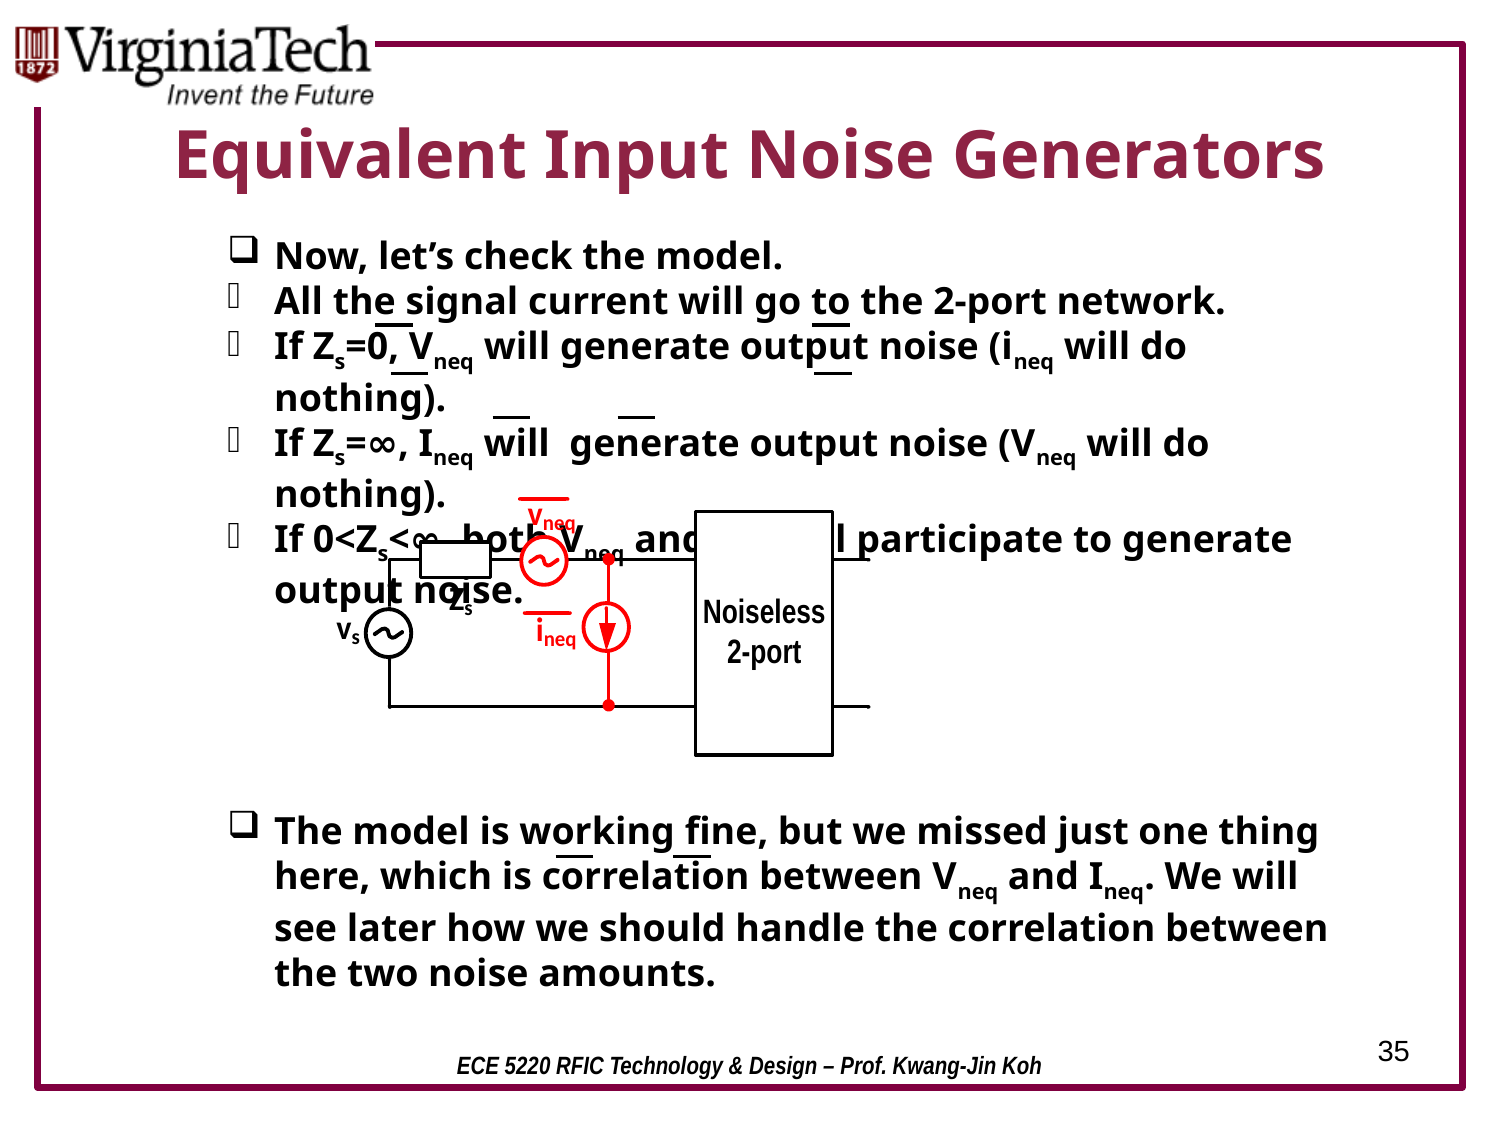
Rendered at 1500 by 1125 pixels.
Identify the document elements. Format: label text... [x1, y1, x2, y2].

text_box The model is working fine, but we missed just one thing here, which is correlation between Vneq and Ineq. We will see later how we should handle the correlation between the two noise amounts. [212, 799, 1363, 1001]
text_box Now, let’s check the model. All the signal current will go to the 2-port network. If Zs=0, Vneq will generate output noise (ineq will do nothing). If Zs=∞, Ineq will generate output noise (Vneq will do nothing). If 0<Zs<∞, both Vneq and Ineq will participate to generate output noise. [212, 224, 1363, 619]
slide_number 35 [1074, 1024, 1425, 1103]
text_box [312, 491, 876, 763]
title Equivalent Input Noise Generators [75, 104, 1425, 213]
picture [15, 24, 375, 107]
